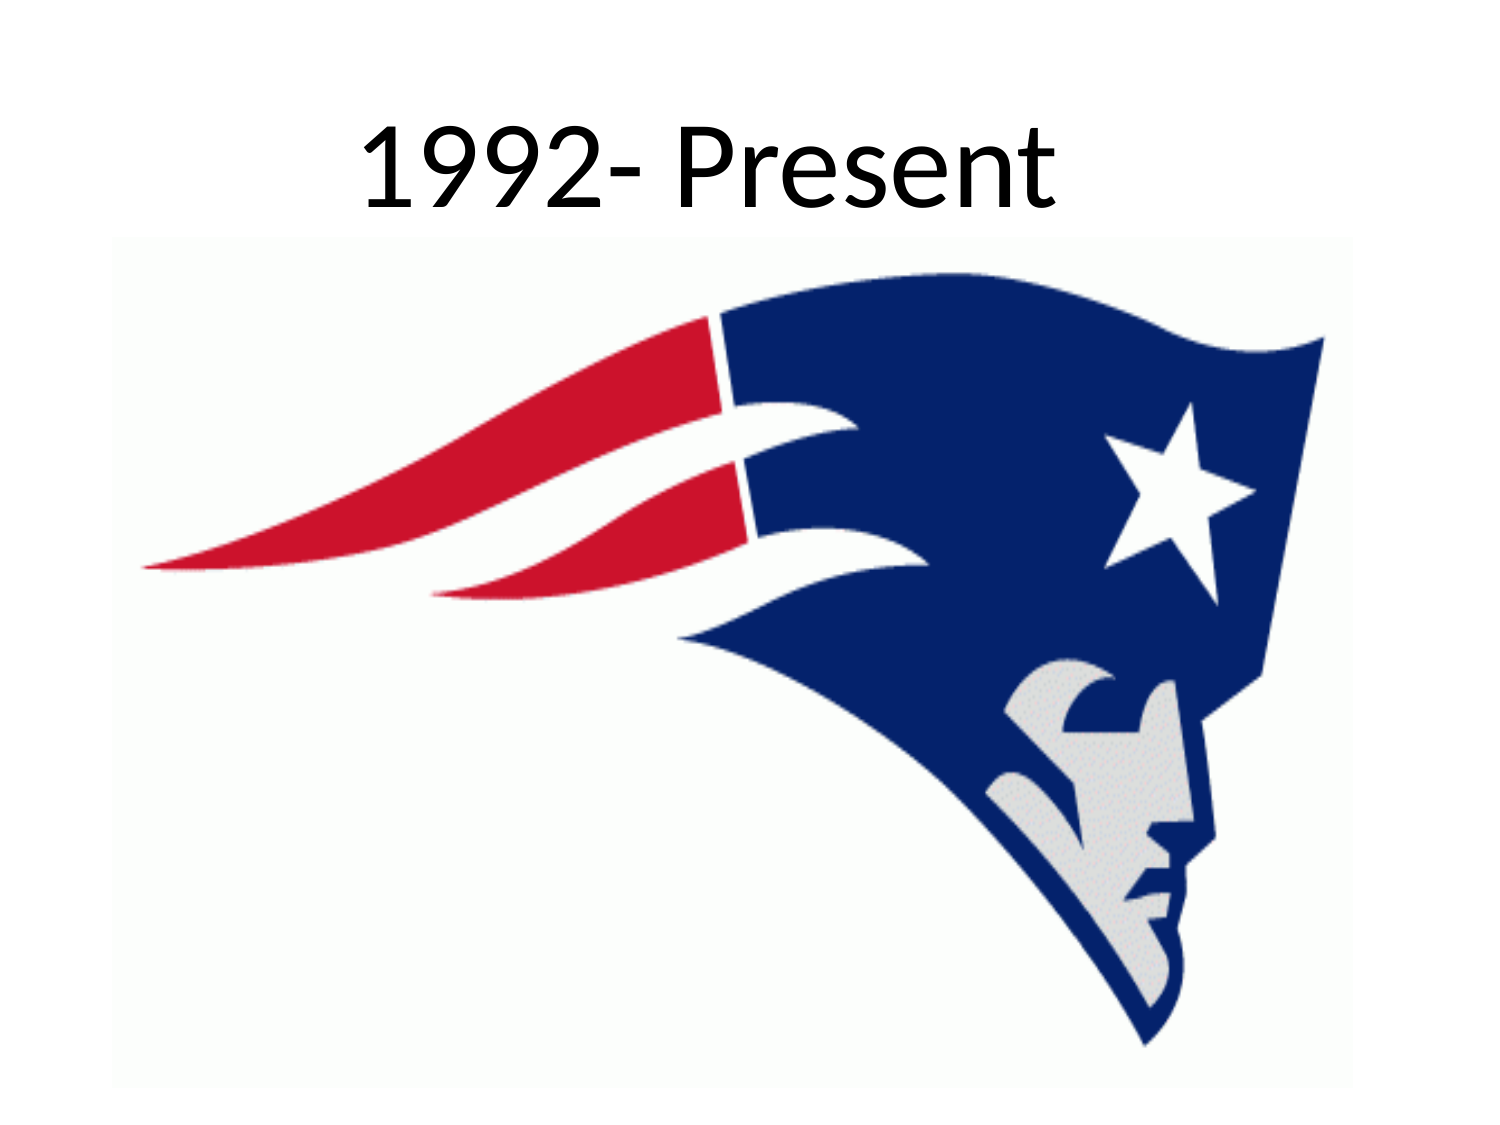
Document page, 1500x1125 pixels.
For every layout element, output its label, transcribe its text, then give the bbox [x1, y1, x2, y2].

text_box 1992- Present [275, 74, 1138, 235]
picture [112, 237, 1354, 1088]
